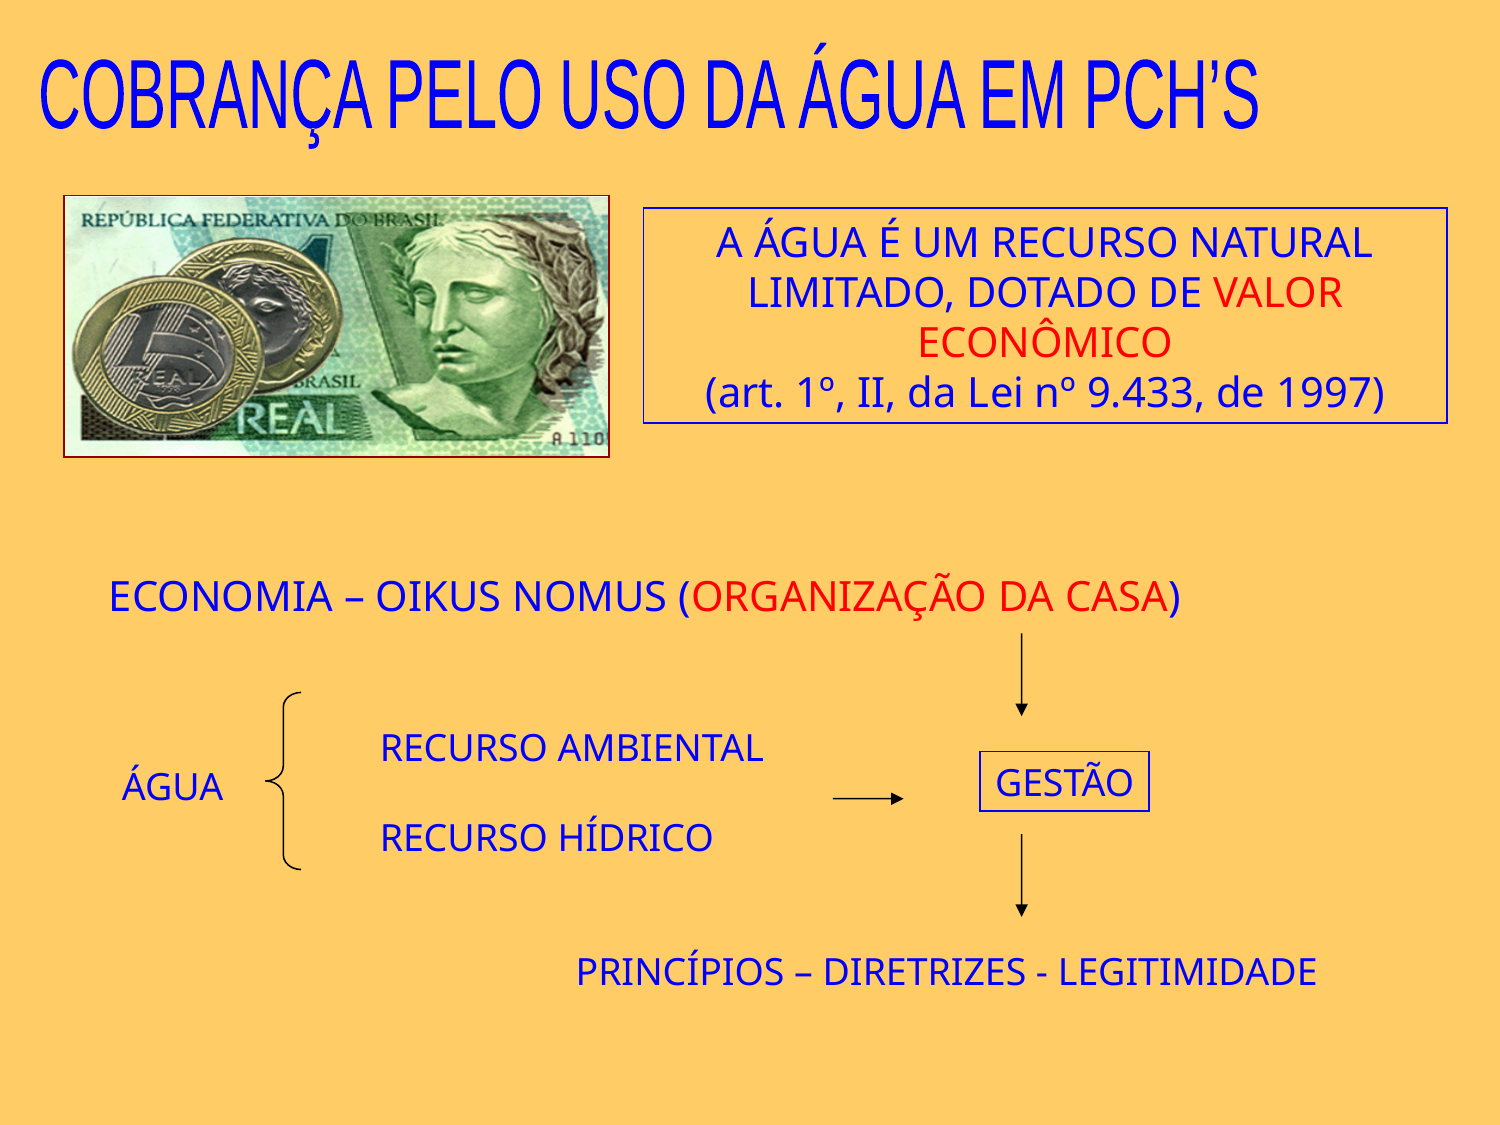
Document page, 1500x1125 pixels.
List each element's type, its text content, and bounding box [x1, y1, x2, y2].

text_box [1015, 633, 1028, 717]
text_box ECONOMIA – OIKUS NOMUS (ORGANIZAÇÃO DA CASA) [94, 562, 1400, 678]
text_box PRINCÍPIOS – DIRETRIZES - LEGITIMIDADE [560, 940, 1333, 1001]
text_box A ÁGUA É UM RECURSO NATURAL LIMITADO, DOTADO DE VALOR ECONÔMICO (art. 1º, II, da Lei nº 9.433, de 1997) [643, 207, 1447, 423]
text_box [832, 792, 904, 805]
text_box [1015, 834, 1028, 917]
text_box [265, 692, 302, 870]
text_box RECURSO AMBIENTAL RECURSO HÍDRICO [364, 716, 780, 866]
text_box GESTÃO [980, 751, 1150, 812]
text_box ÁGUA [107, 755, 239, 816]
picture [64, 196, 609, 457]
